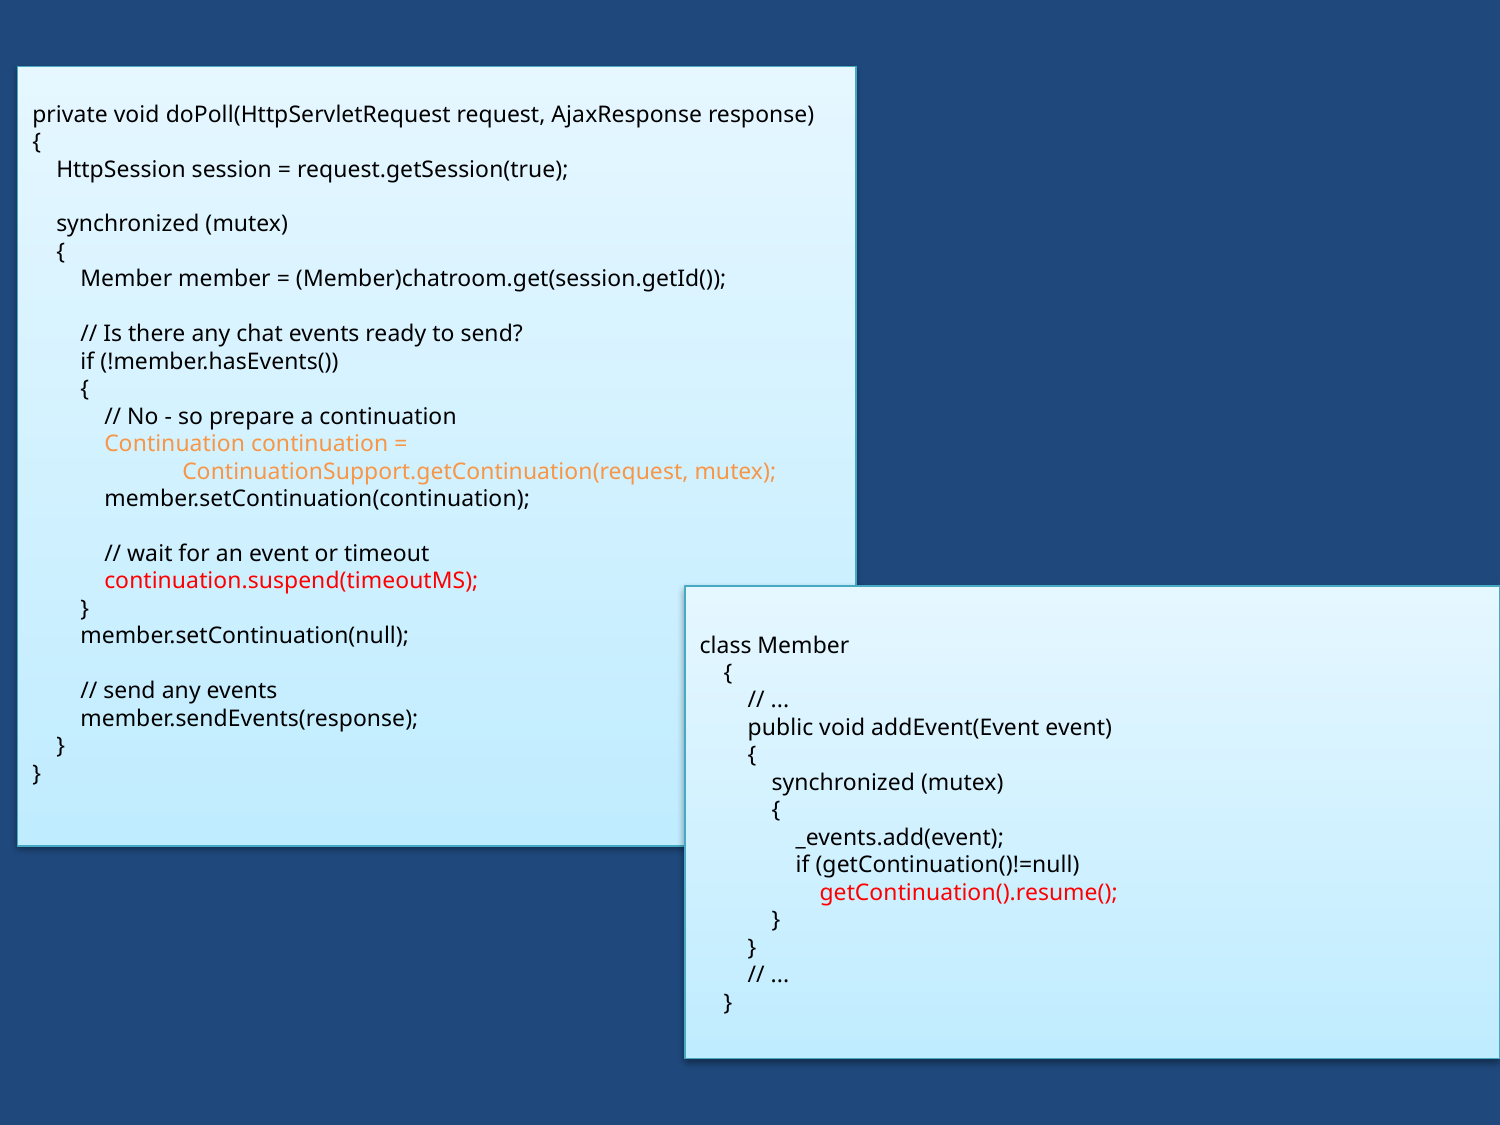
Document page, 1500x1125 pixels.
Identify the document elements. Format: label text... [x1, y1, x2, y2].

text_box class Member { // ... public void addEvent(Event event) { synchronized (mutex) { _events.add(event); if (getContinuation()!=null) getContinuation().resume(); } } // ... } [684, 585, 1500, 1059]
text_box private void doPoll(HttpServletRequest request, AjaxResponse response) { HttpSession session = request.getSession(true); synchronized (mutex) { Member member = (Member)chatroom.get(session.getId()); // Is there any chat events ready to send? if (!member.hasEvents()) { // No - so prepare a continuation Continuation continuation = ContinuationSupport.getContinuation(request, mutex); member.setContinuation(continuation); // wait for an event or timeout continuation.suspend(timeoutMS); } member.setContinuation(null); // send any events member.sendEvents(response); } } [17, 66, 857, 847]
